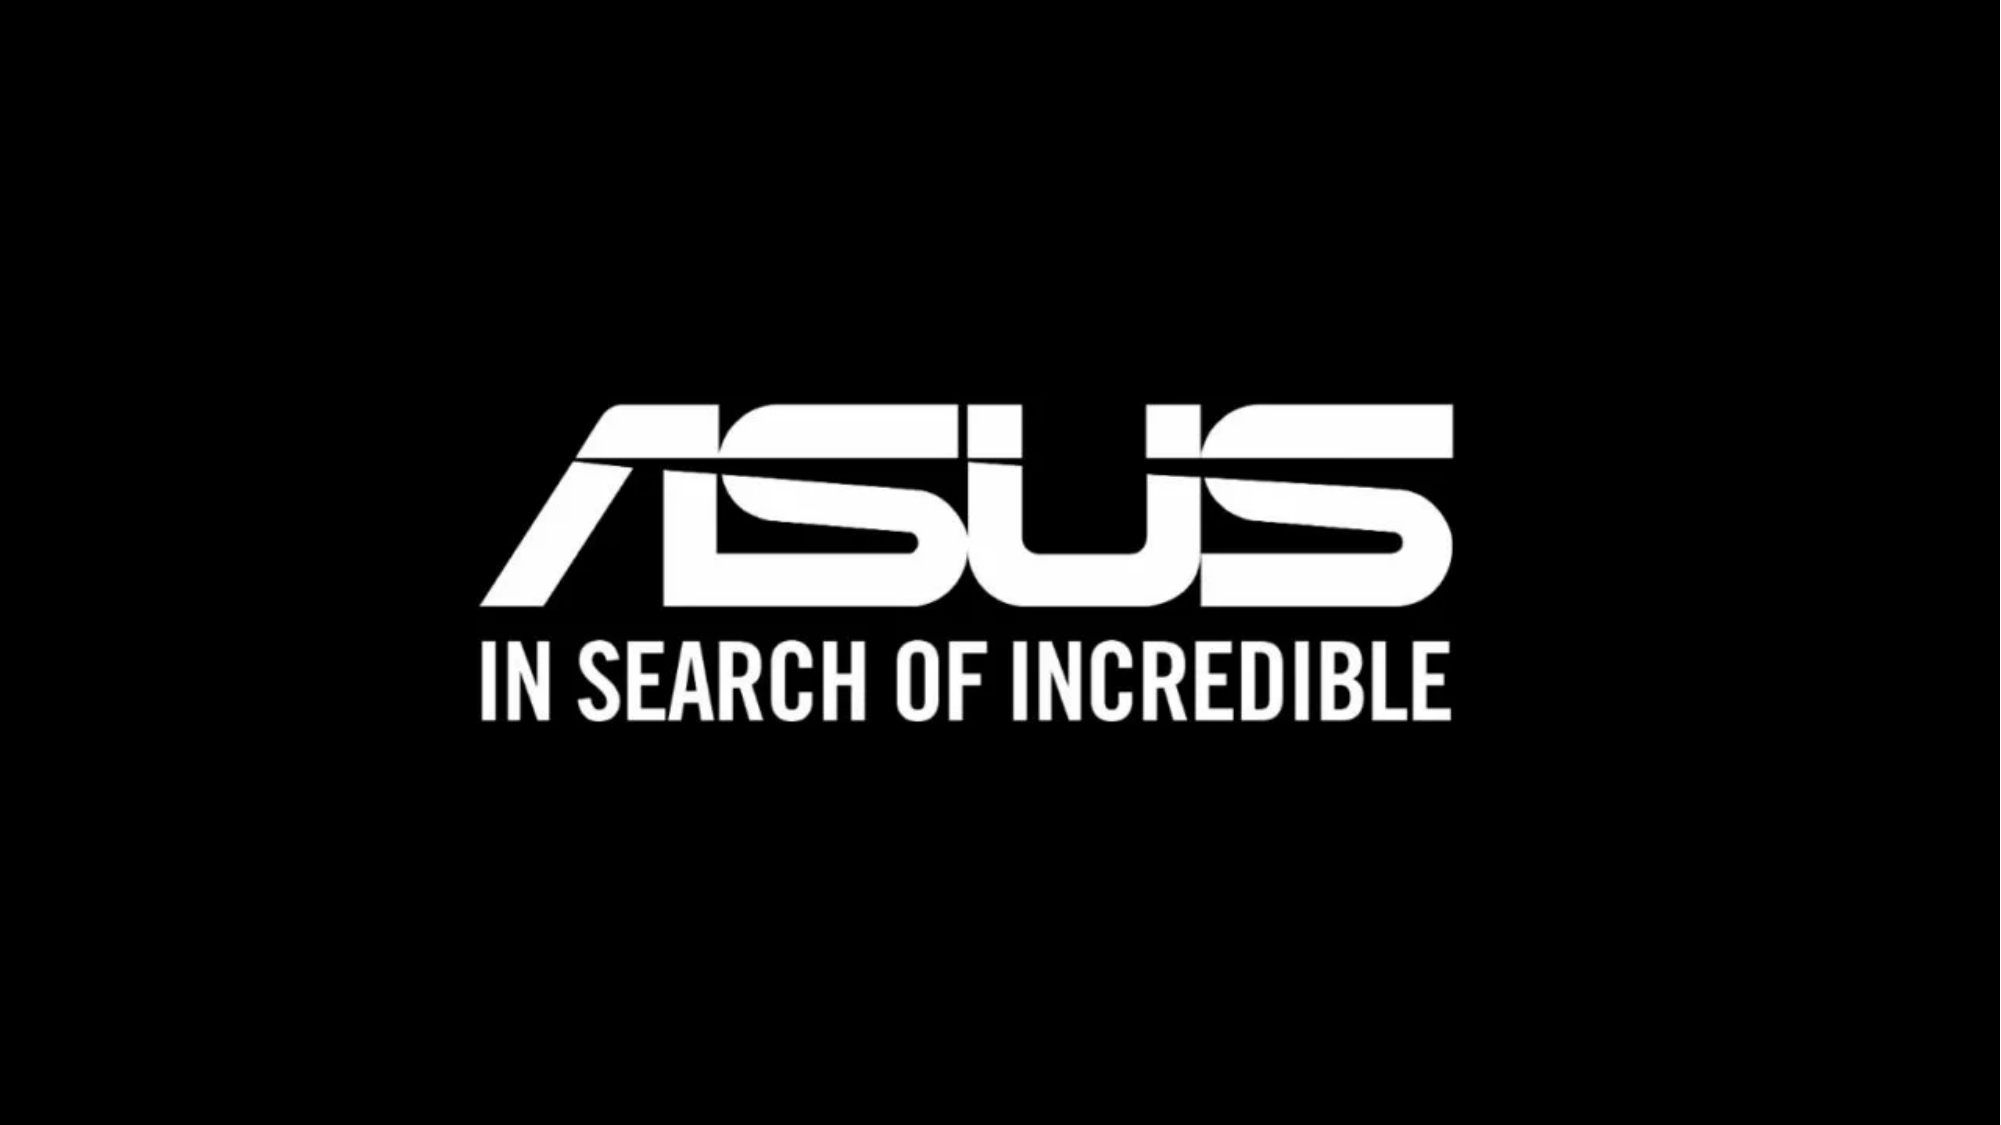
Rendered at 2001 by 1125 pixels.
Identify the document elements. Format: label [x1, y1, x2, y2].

picture [474, 397, 1456, 728]
